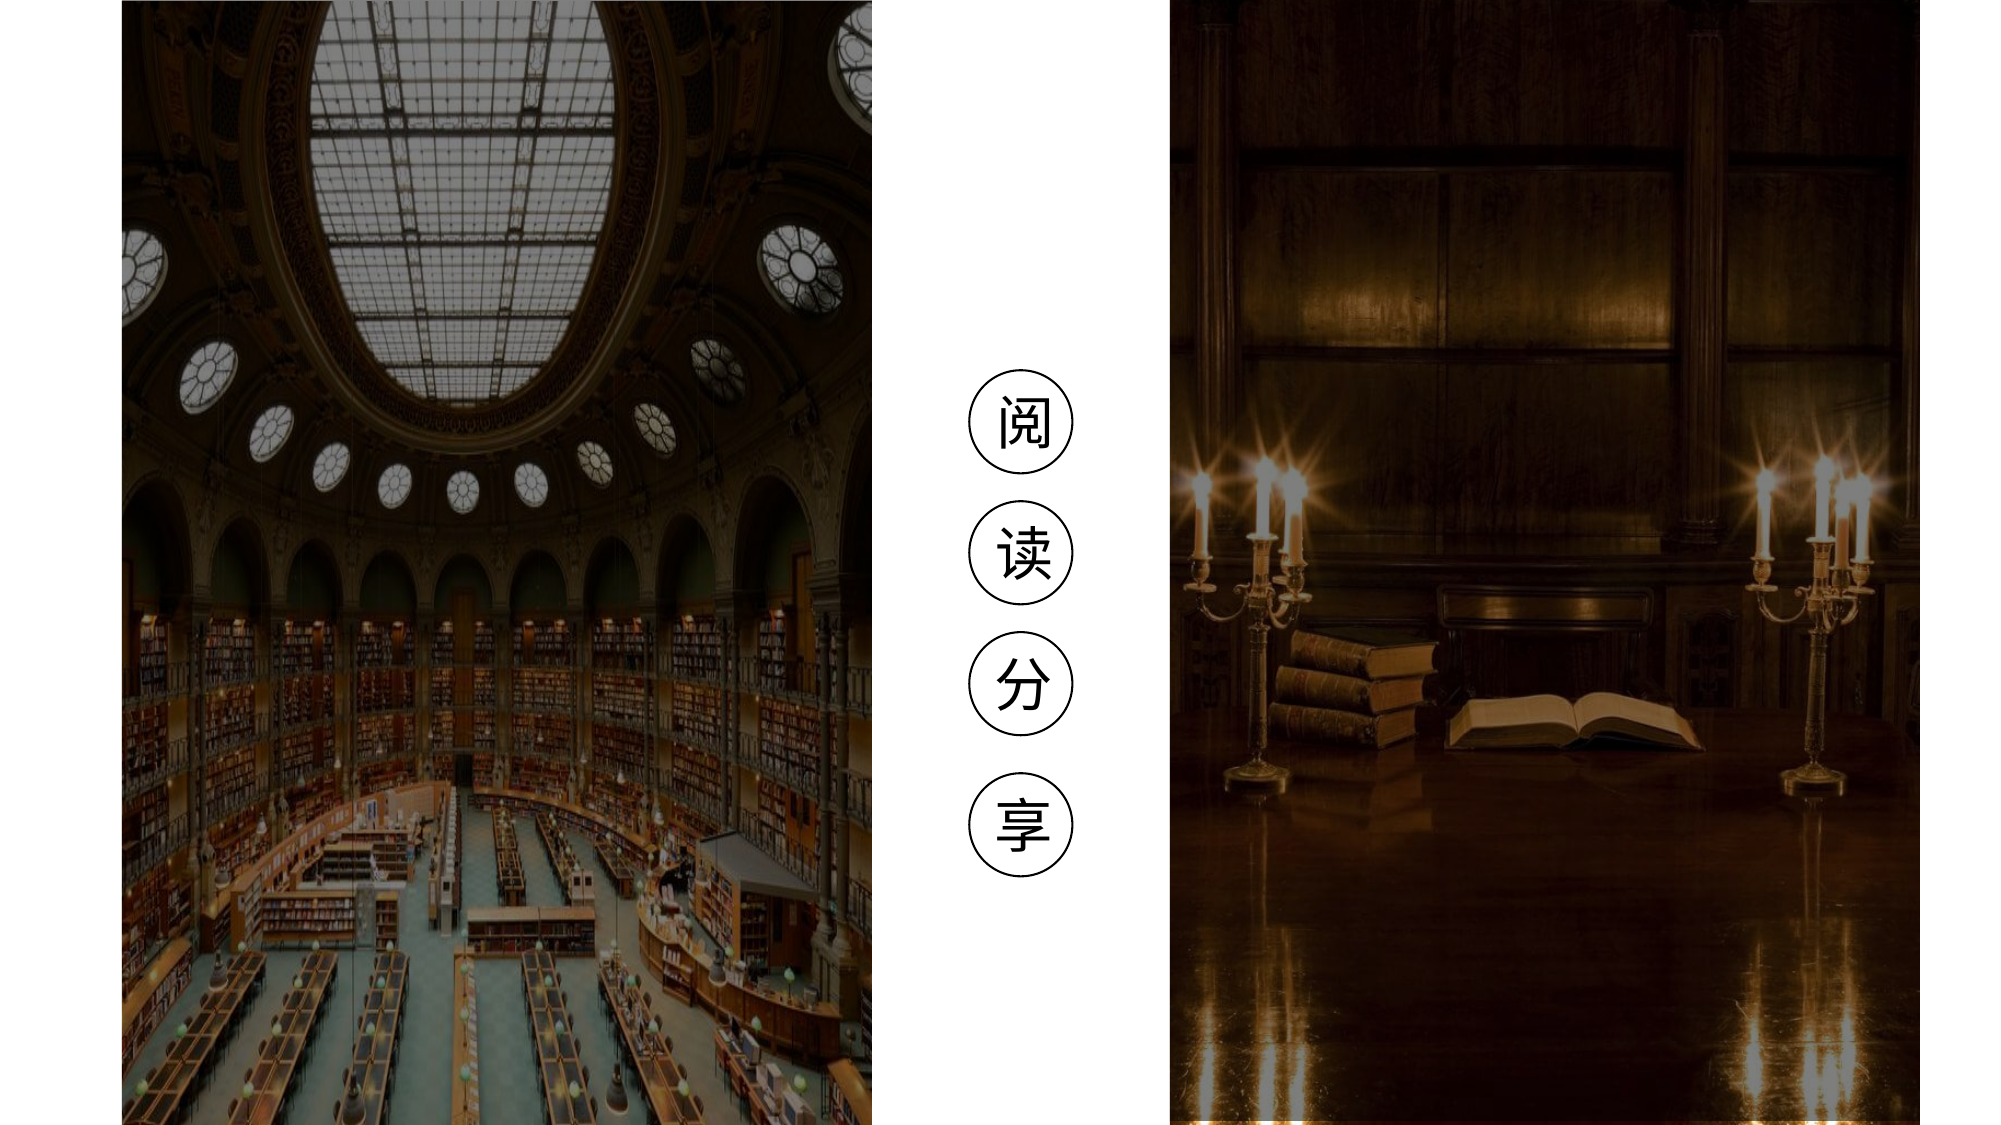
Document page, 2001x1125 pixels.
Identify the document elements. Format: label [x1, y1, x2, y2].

text_box [1169, 0, 1921, 1122]
text_box [969, 370, 1073, 877]
text_box [121, 0, 873, 1125]
